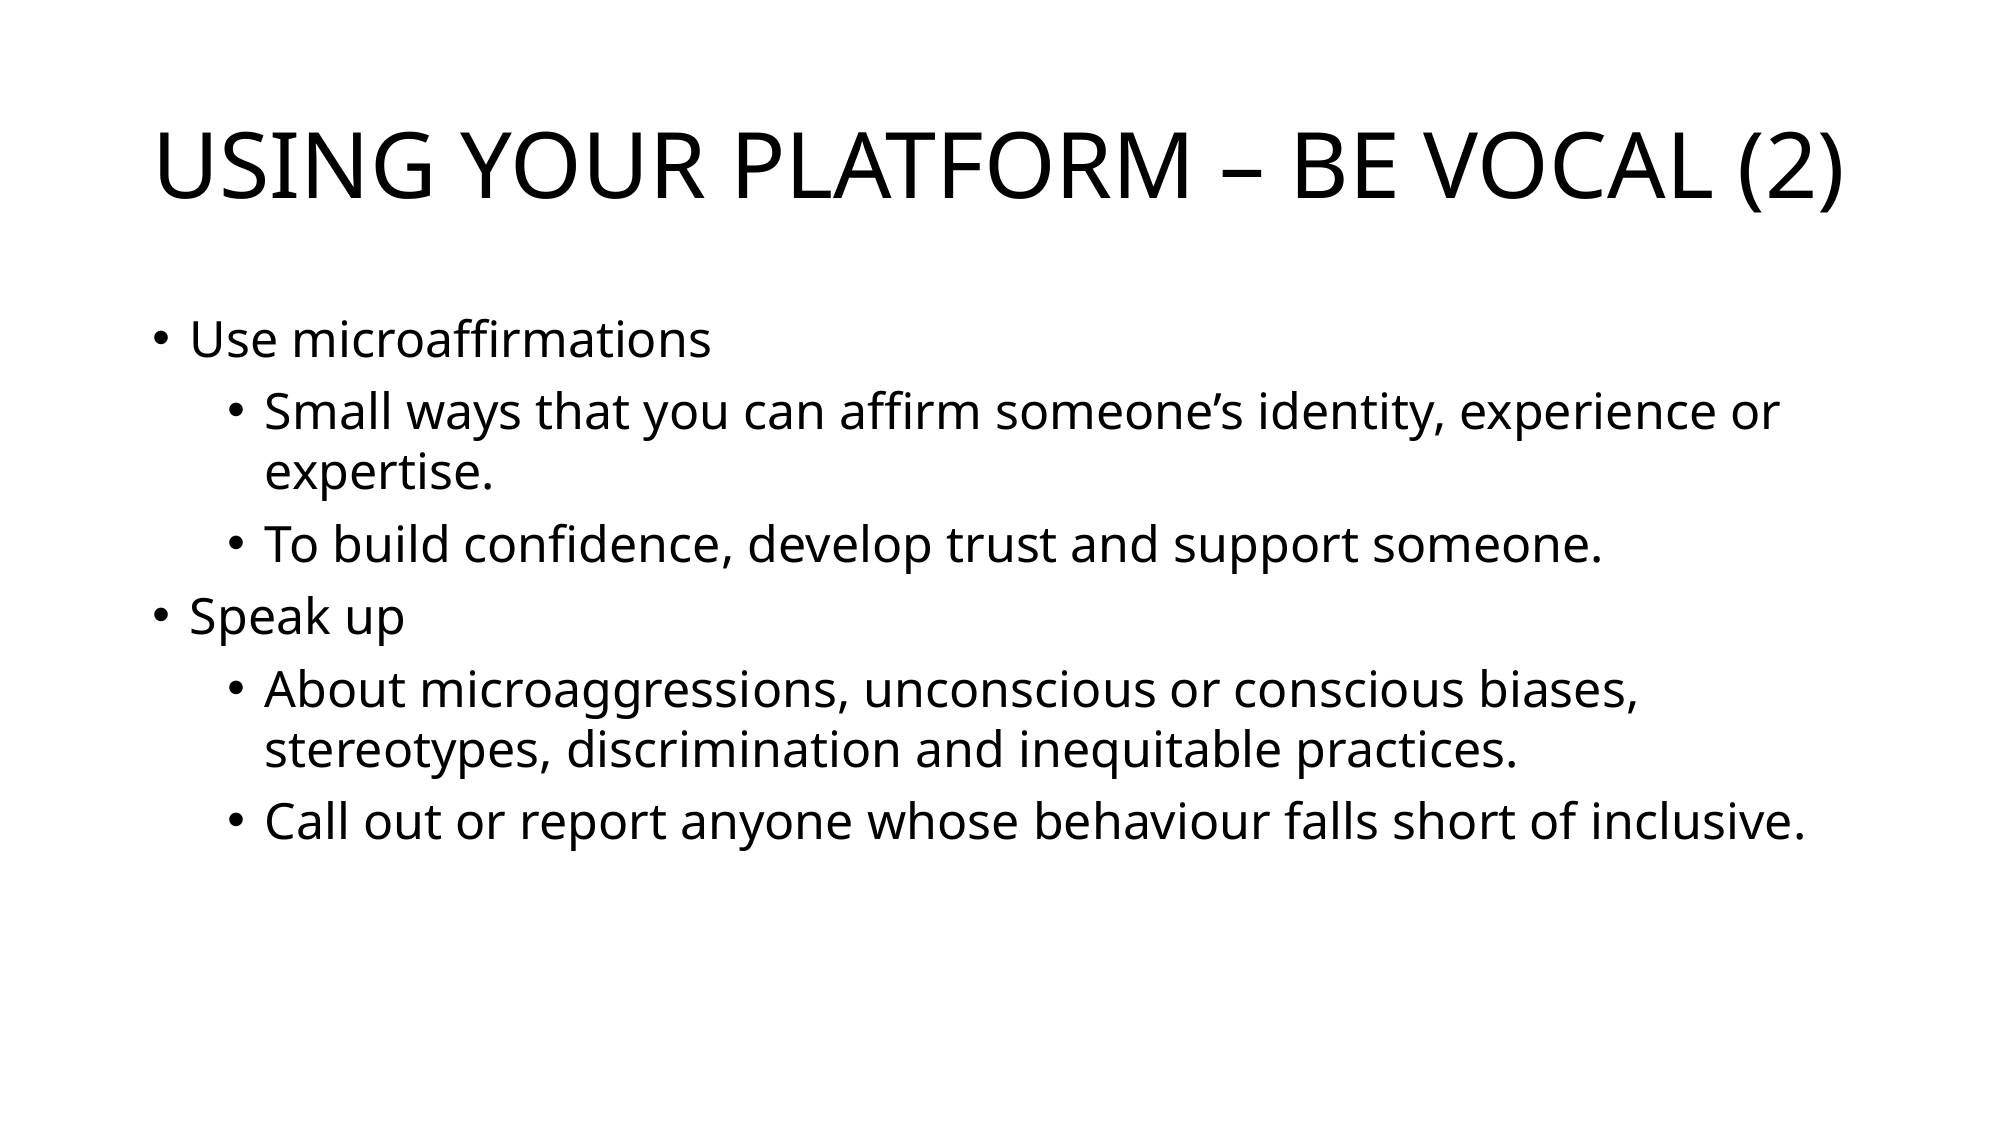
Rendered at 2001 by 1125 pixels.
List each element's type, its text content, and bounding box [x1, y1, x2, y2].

list Use microaffirmations Small ways that you can affirm someone’s identity, experience or expertise. To build confidence, develop trust and support someone. Speak up About microaggressions, unconscious or conscious biases, stereotypes, discrimination and inequitable practices. Call out or report anyone whose behaviour falls short of inclusive. [137, 299, 1863, 1034]
title USING YOUR PLATFORM – BE VOCAL (2) [137, 59, 1863, 278]
